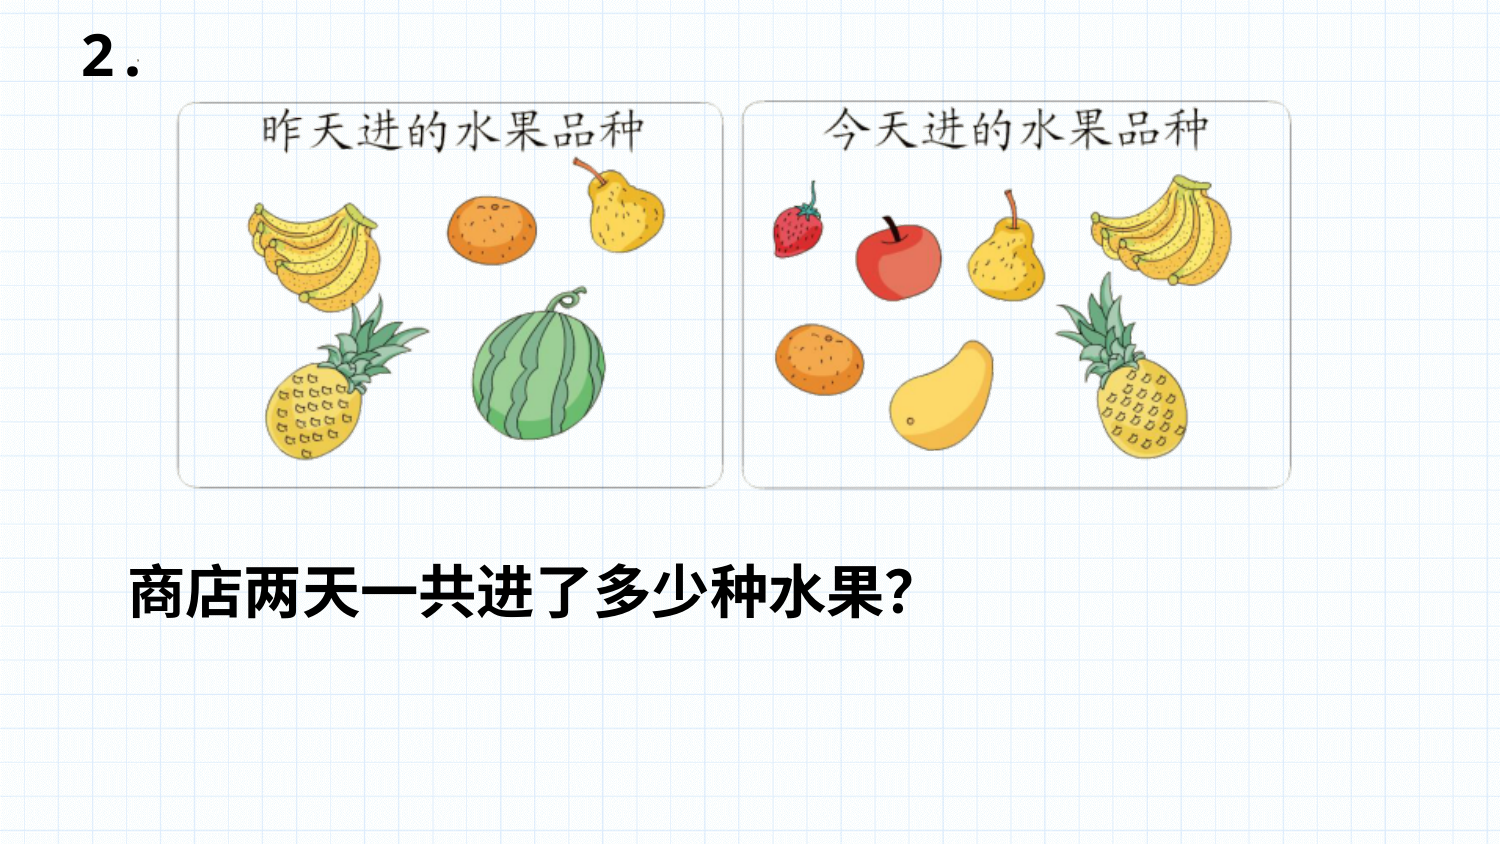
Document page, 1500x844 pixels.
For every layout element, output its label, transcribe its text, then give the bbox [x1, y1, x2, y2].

text_box 2. [65, 11, 1348, 96]
picture [0, 0, 1500, 844]
text_box 商店两天一共进了多少种水果？ [112, 548, 1225, 633]
